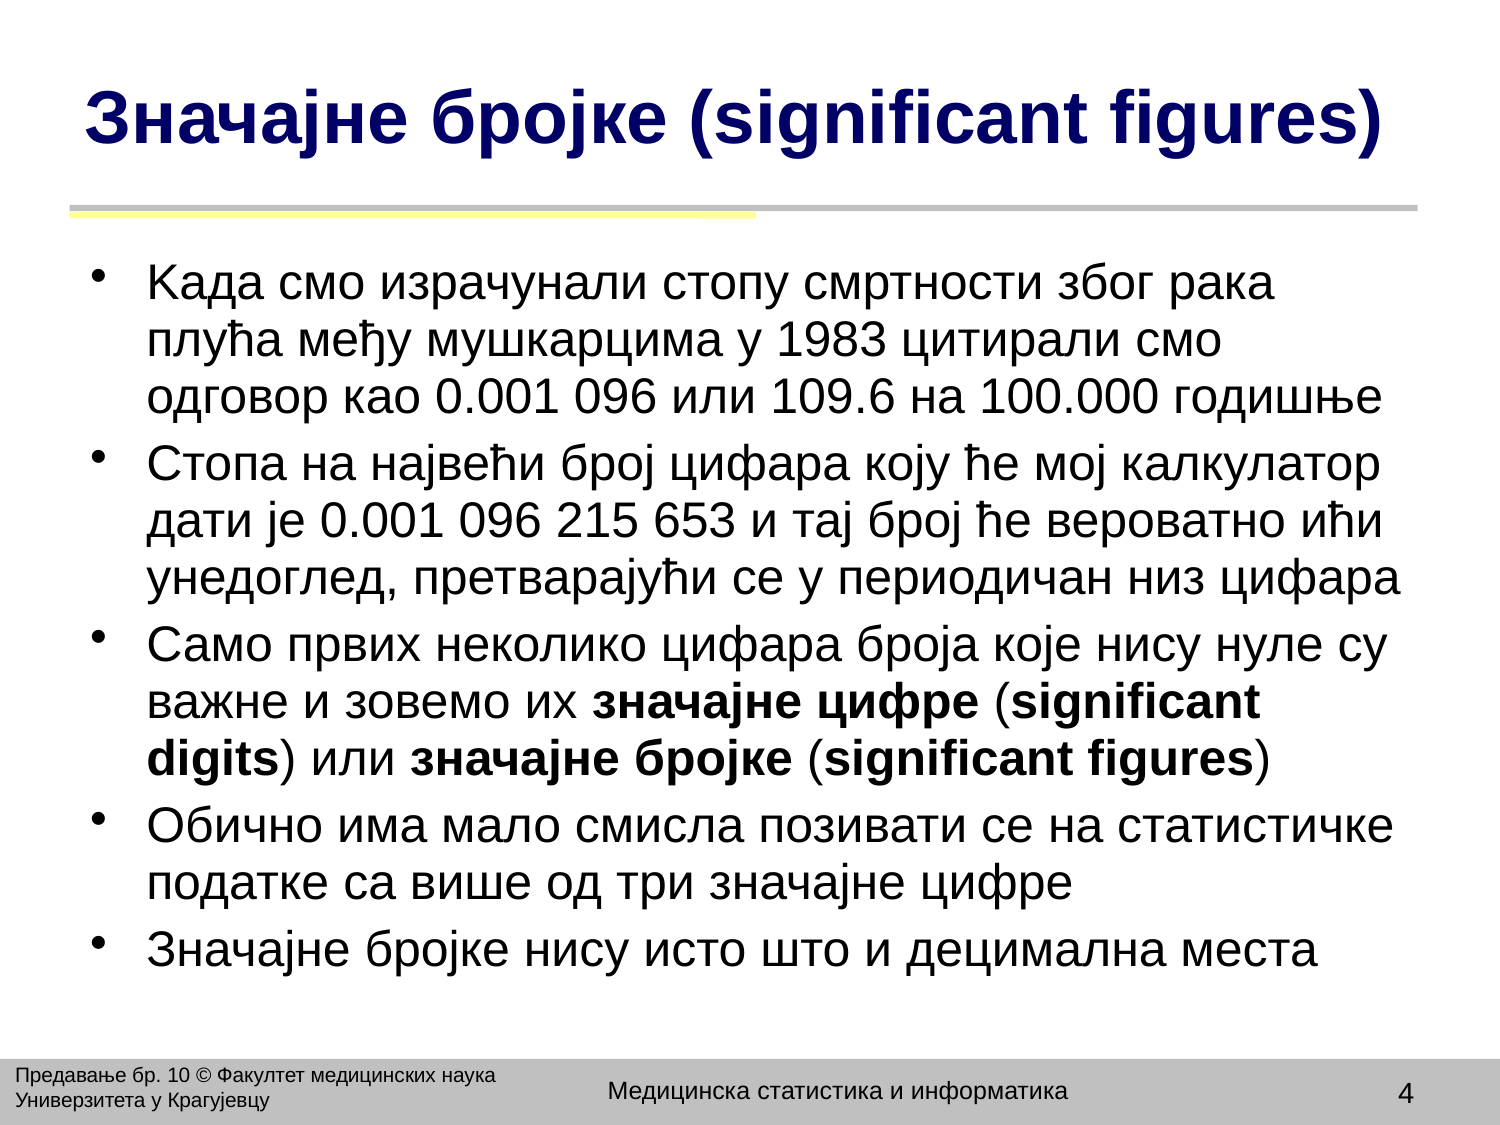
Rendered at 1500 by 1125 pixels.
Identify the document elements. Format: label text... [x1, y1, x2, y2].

slide_number Предавање бр. 10 © Факултет медицинских наука Универзитета у Крагујевцу [0, 1053, 626, 1108]
footer Медицинска статистика и информатика [512, 1066, 1165, 1125]
list Kада смо израчунали стопу смртности због рака плућа међу мушкарцима у 1983 цитирали смо одговор као 0.001 096 или 109.6 на 100.000 годишње Стопа на највећи број цифара коју ће мој калкулатор дати је 0.001 096 215 653 и тај број ће вероватно ићи унедоглед, претварајући се у периодичан низ цифара Само првих неколико цифара броја које нису нуле су важне и зовемо их значајне цифре (significant digits) или значајне бројке (significant figures) Обично има мало смисла позивати се на статистичке податке са више од три значајне цифре Значајне бројке нису исто што и децимална места [74, 246, 1426, 1023]
slide_number 4 [1175, 1066, 1430, 1125]
title Значајне бројке (significant figures) [69, 19, 1426, 208]
